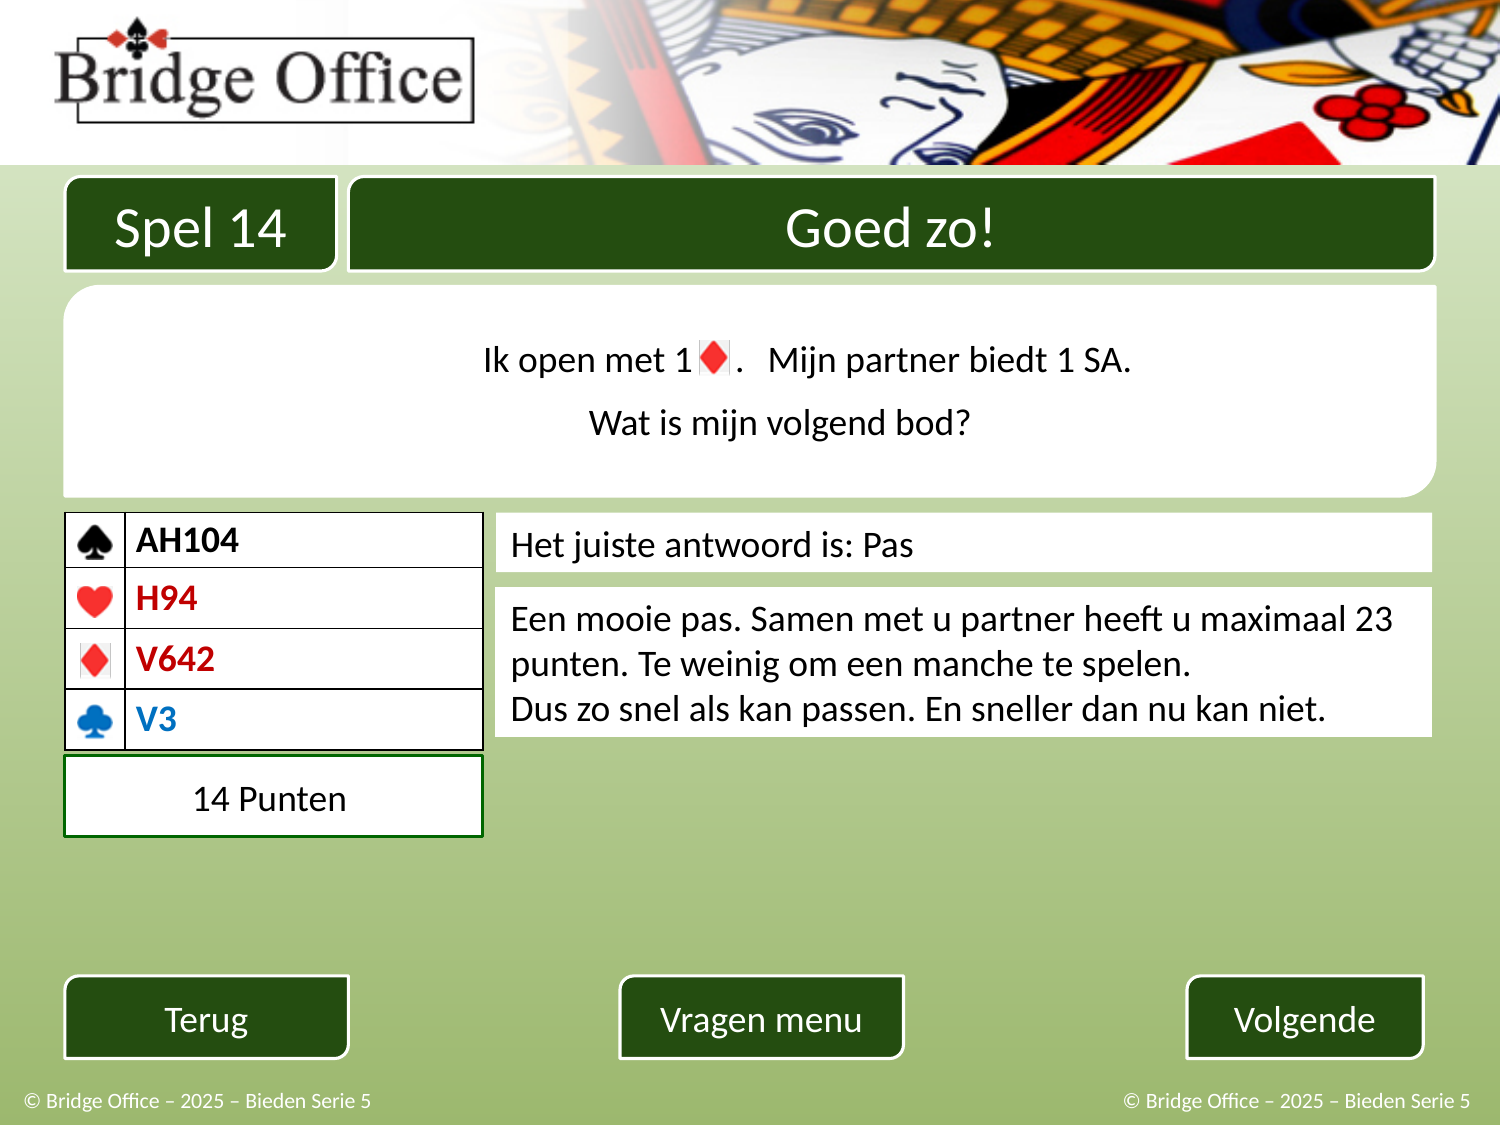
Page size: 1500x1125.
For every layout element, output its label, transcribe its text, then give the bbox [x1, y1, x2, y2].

table_cell [66, 629, 124, 688]
picture [77, 703, 114, 740]
picture [77, 643, 114, 679]
text_box Het juiste antwoord is: Pas [496, 512, 1433, 573]
text_box 14 Punten [63, 754, 484, 838]
text_box Volgende [1185, 974, 1425, 1061]
text_box © Bridge Office – 2025 – Bieden Serie 5 [1107, 1079, 1500, 1121]
table_cell V3 [126, 690, 482, 749]
table_cell H94 [126, 568, 482, 628]
picture [77, 585, 114, 618]
table_cell V642 [126, 629, 482, 688]
text_box © Bridge Office – 2025 – Bieden Serie 5 [8, 1079, 393, 1121]
text_box [63, 284, 1437, 498]
table_cell [66, 568, 124, 628]
table_cell [66, 690, 124, 749]
picture [0, 0, 1500, 166]
text_box Mijn partner biedt 1 SA. [752, 327, 1151, 387]
text_box Ik open met 1 . [468, 327, 845, 388]
table_header [66, 513, 124, 567]
picture [696, 340, 733, 376]
text_box Wat is mijn volgend bod? [573, 390, 995, 451]
text_box Spel 14 [63, 179, 339, 273]
table_header AH104 [126, 513, 482, 567]
text_box Goed zo! [346, 179, 1437, 273]
text_box Vragen menu [618, 974, 906, 1061]
picture [77, 524, 114, 561]
text_box Terug [63, 974, 350, 1061]
text_box Een mooie pas. Samen met u partner heeft u maximaal 23 punten. Te weinig om een manche te spelen. Dus zo snel als kan passen. En sneller dan nu kan niet. [495, 587, 1432, 737]
